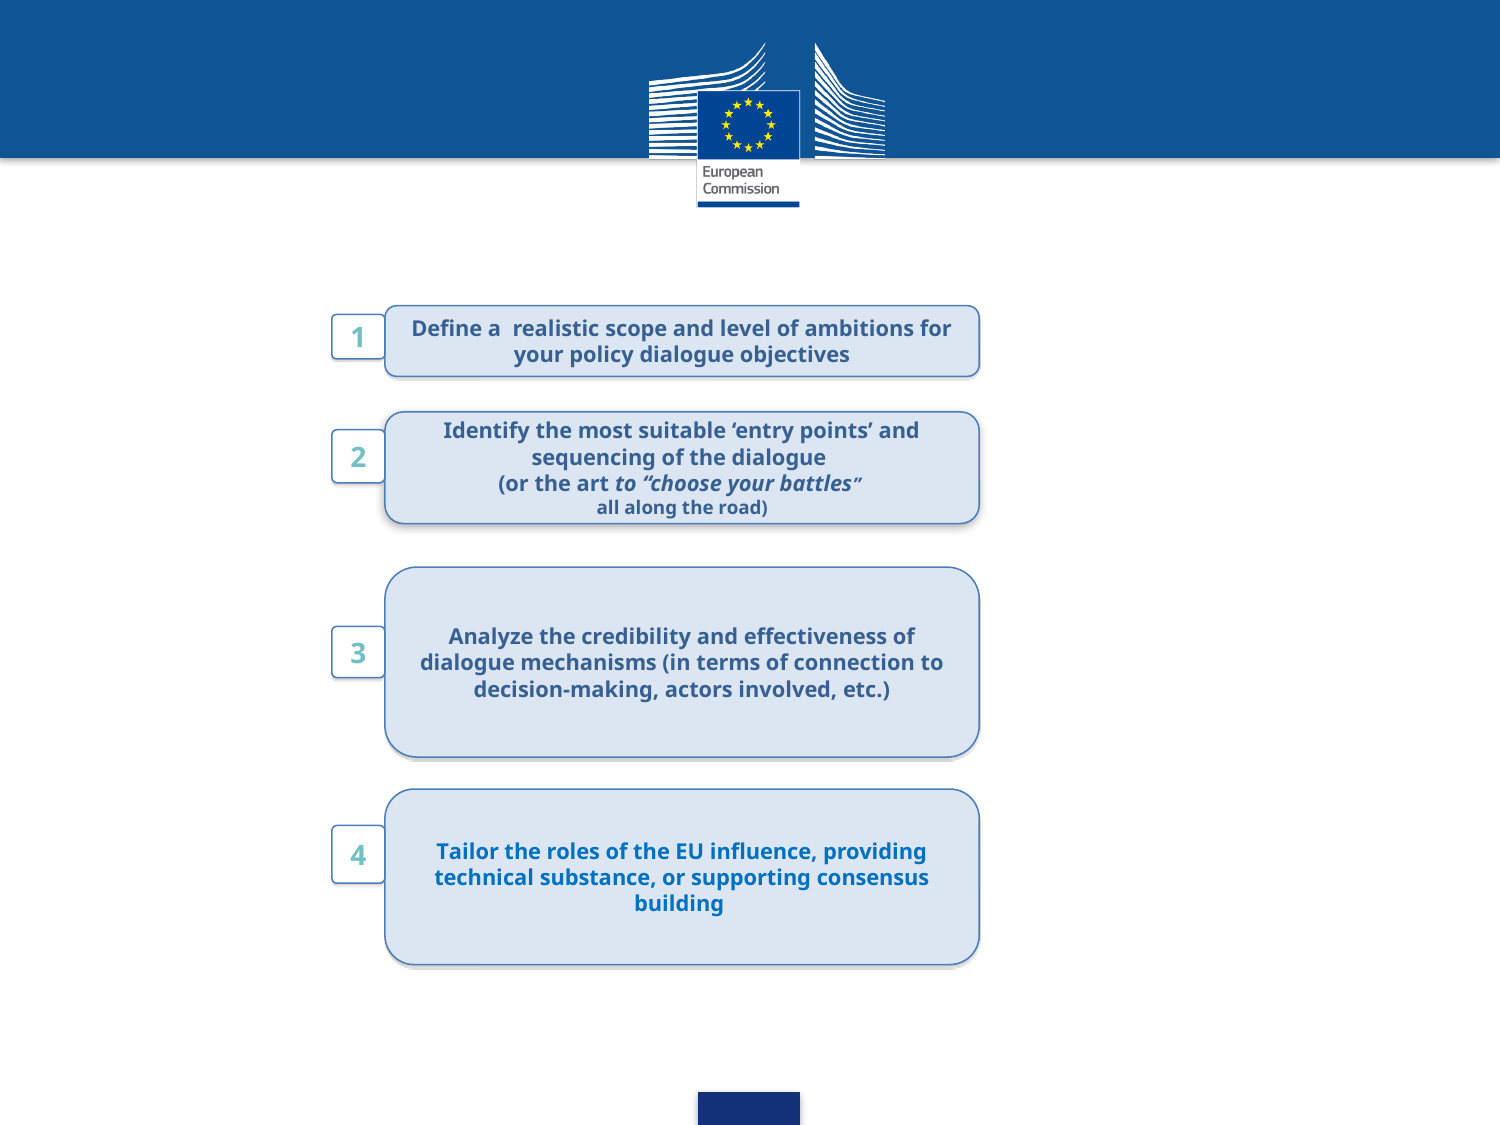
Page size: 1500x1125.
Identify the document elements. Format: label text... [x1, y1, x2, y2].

text_box Identify the most suitable ‘entry points’ and sequencing of the dialogue (or the art to “choose your battles” all along the road) [384, 411, 980, 524]
text_box Tailor the roles of the EU influence, providing technical substance, or supporting consensus building [384, 789, 980, 965]
text_box Define a realistic scope and level of ambitions for your policy dialogue objectives [384, 305, 980, 377]
text_box 4 [331, 825, 385, 884]
text_box Analyze the credibility and effectiveness of dialogue mechanisms (in terms of connection to decision-making, actors involved, etc.) [384, 567, 980, 758]
text_box 3 [331, 626, 385, 678]
text_box 1 [331, 314, 385, 359]
text_box 2 [331, 429, 385, 483]
picture [649, 42, 885, 208]
